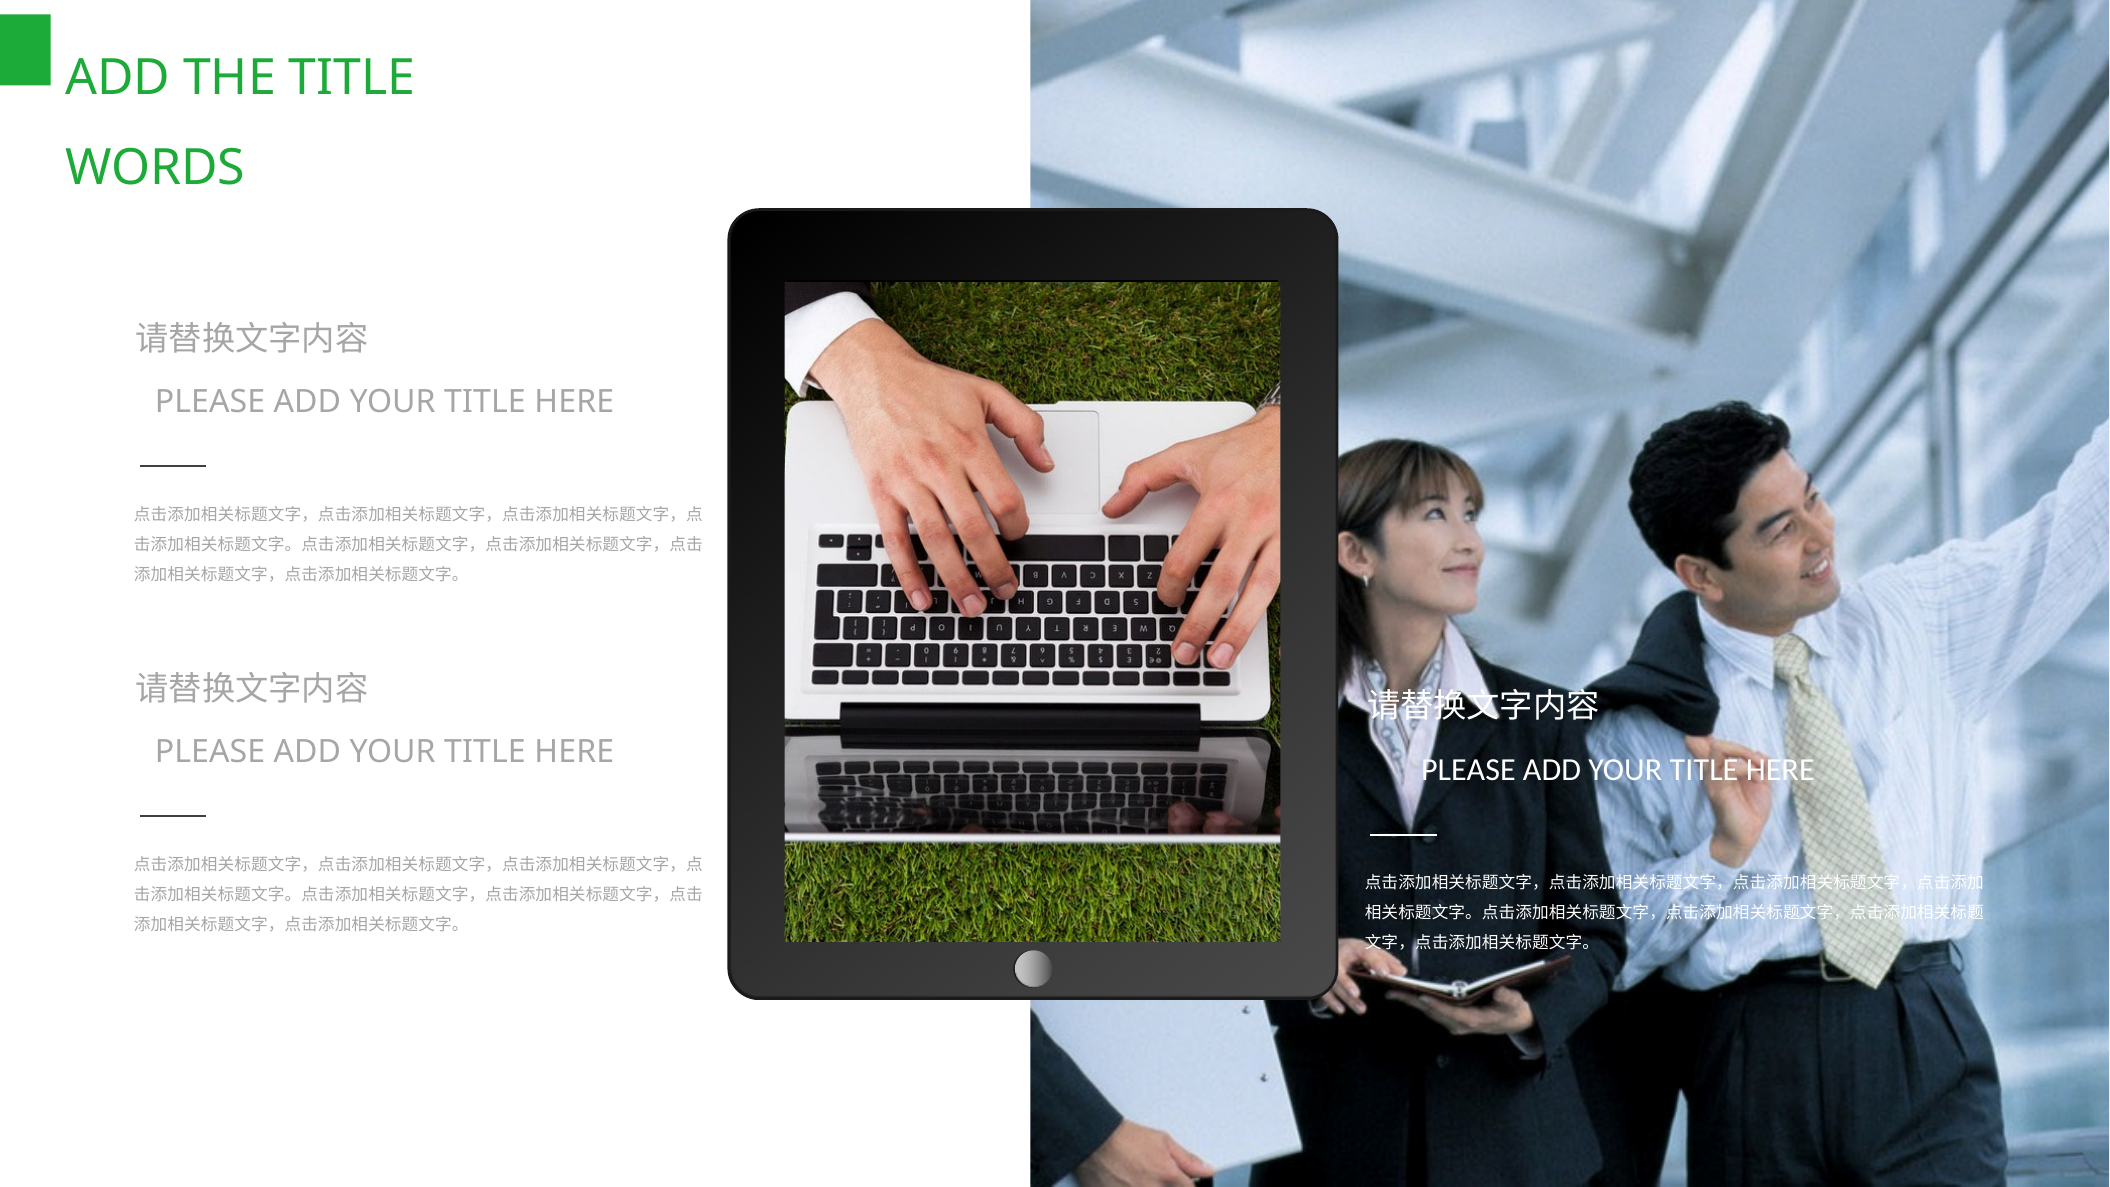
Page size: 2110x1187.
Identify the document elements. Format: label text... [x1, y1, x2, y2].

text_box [119, 309, 727, 593]
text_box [1349, 676, 2000, 961]
text_box [1029, 0, 2110, 1187]
text_box ADD THE TITLE WORDS [50, 7, 583, 202]
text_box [119, 659, 727, 943]
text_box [726, 208, 1339, 1000]
